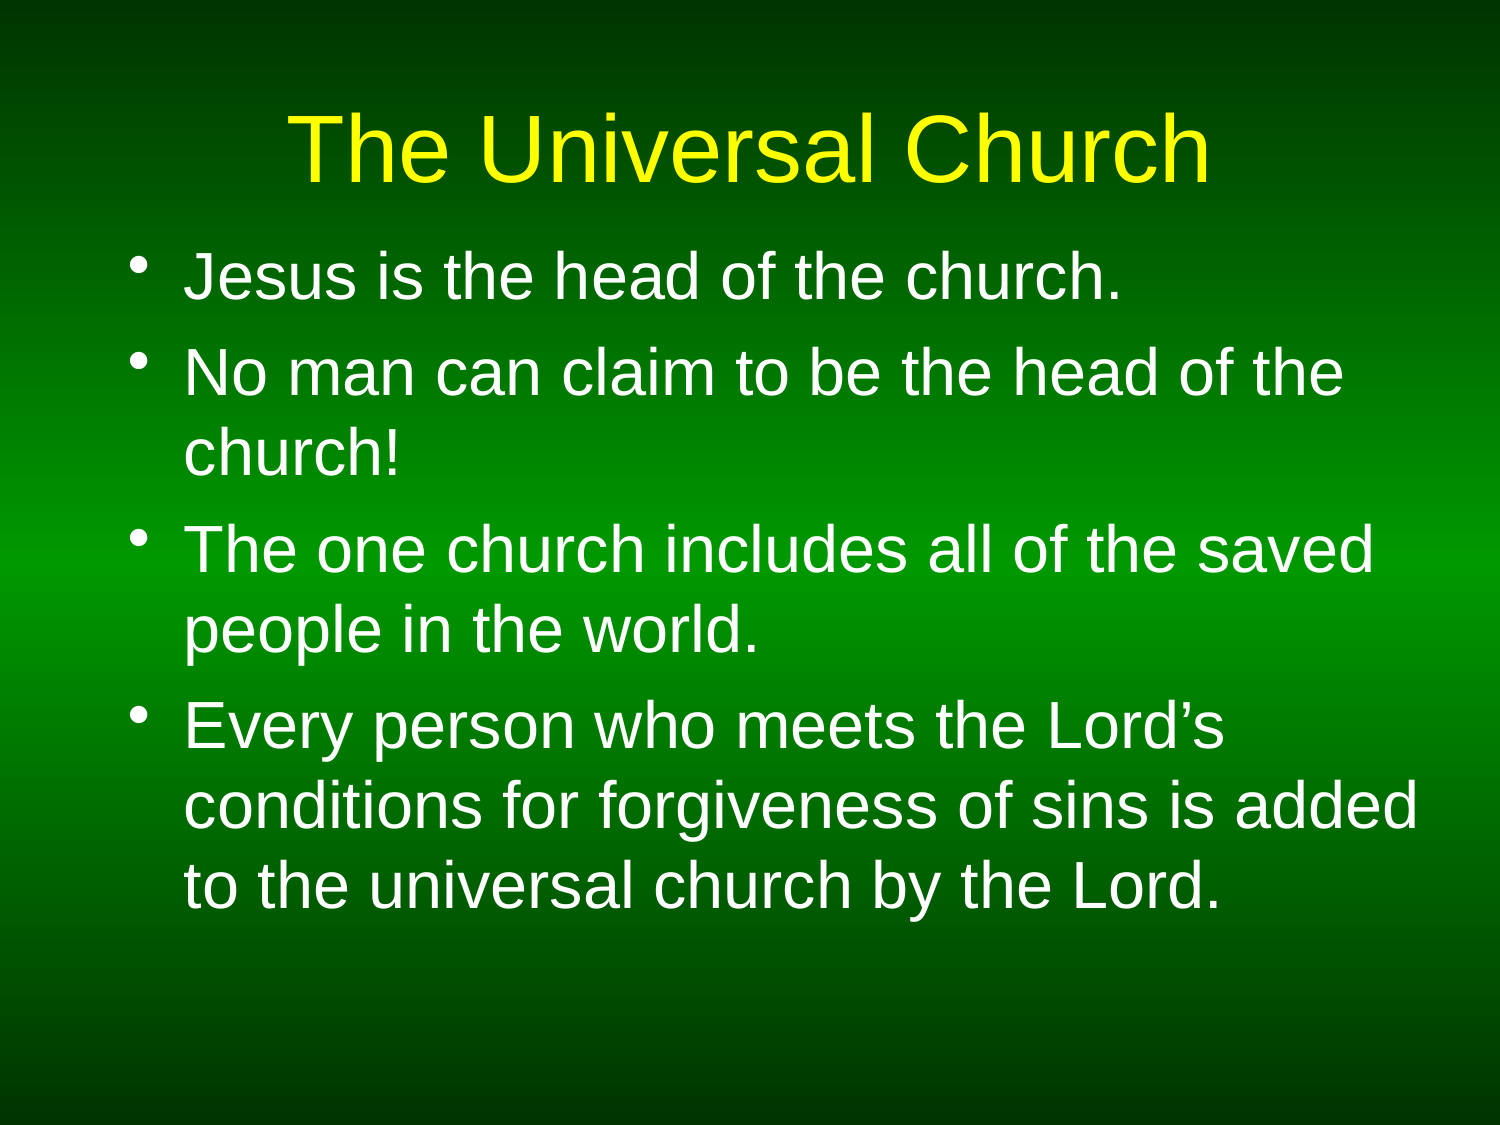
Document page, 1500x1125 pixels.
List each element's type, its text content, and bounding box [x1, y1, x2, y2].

list Jesus is the head of the church. No man can claim to be the head of the church! The one church includes all of the saved people in the world. Every person who meets the Lord’s conditions for forgiveness of sins is added to the universal church by the Lord. [112, 224, 1463, 1000]
title The Universal Church [37, 50, 1463, 238]
